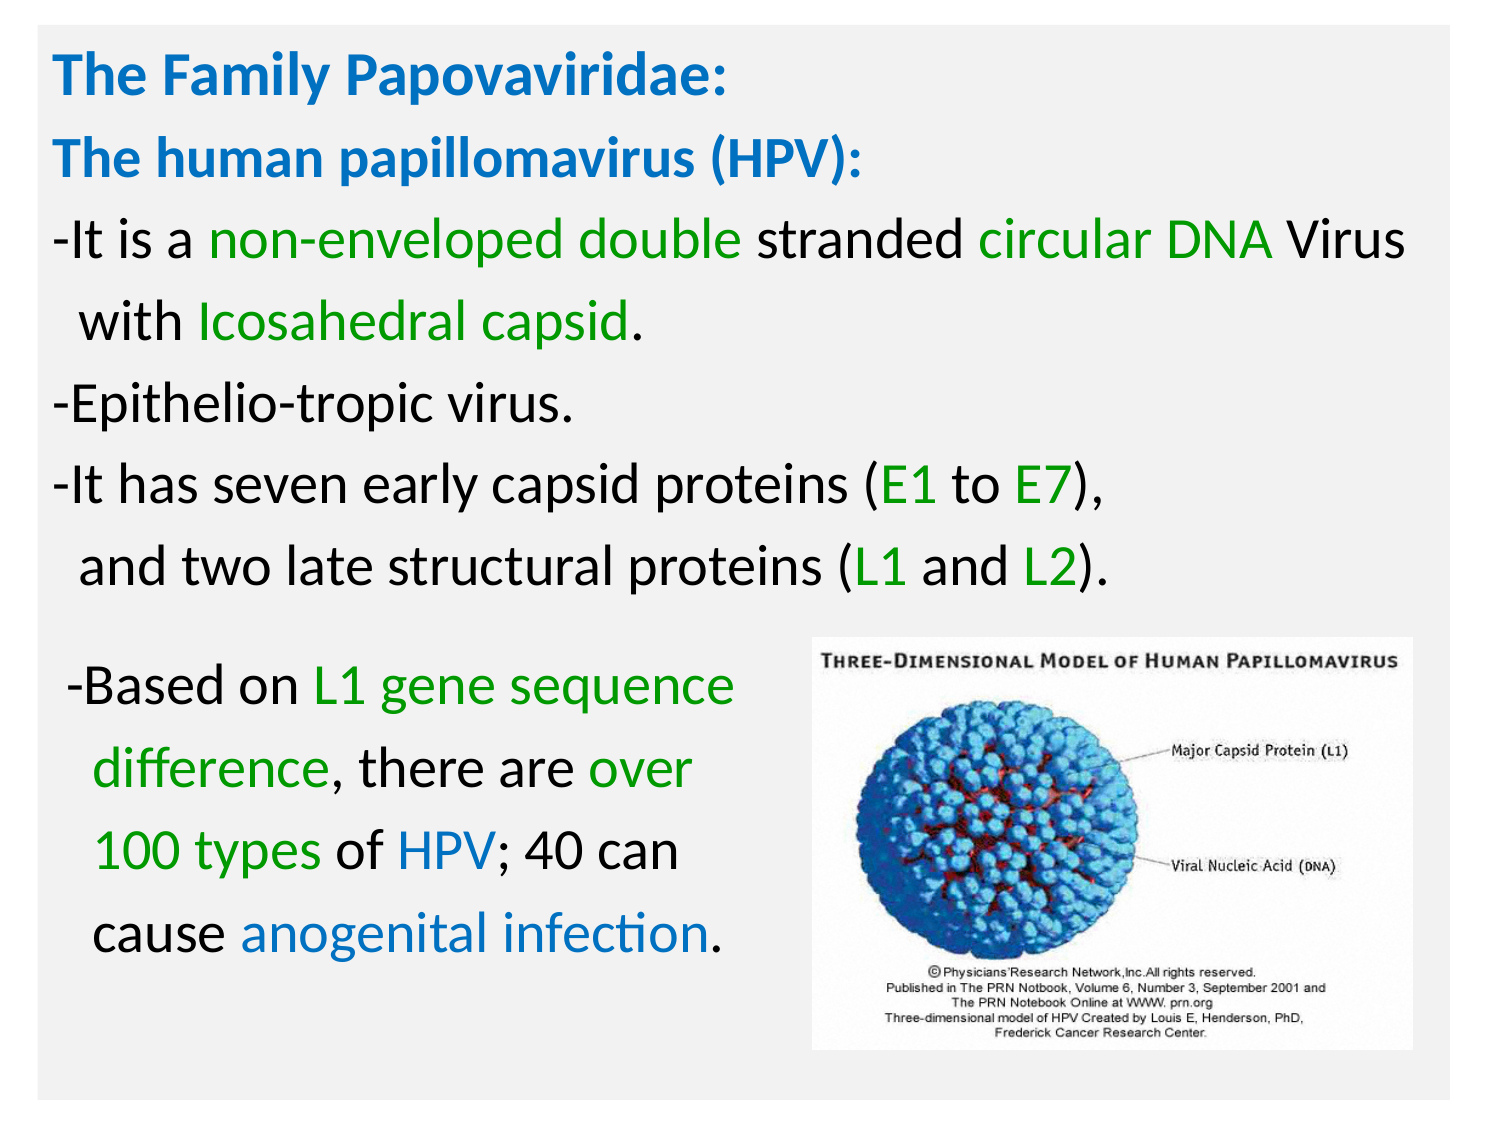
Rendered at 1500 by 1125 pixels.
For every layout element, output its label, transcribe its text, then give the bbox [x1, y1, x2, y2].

subtitle The Family Papovaviridae: The human papillomavirus (HPV): -It is a non-enveloped double stranded circular DNA Virus with Icosahedral capsid. -Epithelio-tropic virus. -It has seven early capsid proteins (E1 to E7), and two late structural proteins (L1 and L2). -Based on L1 gene sequence difference, there are over 100 types of HPV; 40 can cause anogenital infection. [37, 24, 1450, 1100]
picture [812, 637, 1413, 1051]
